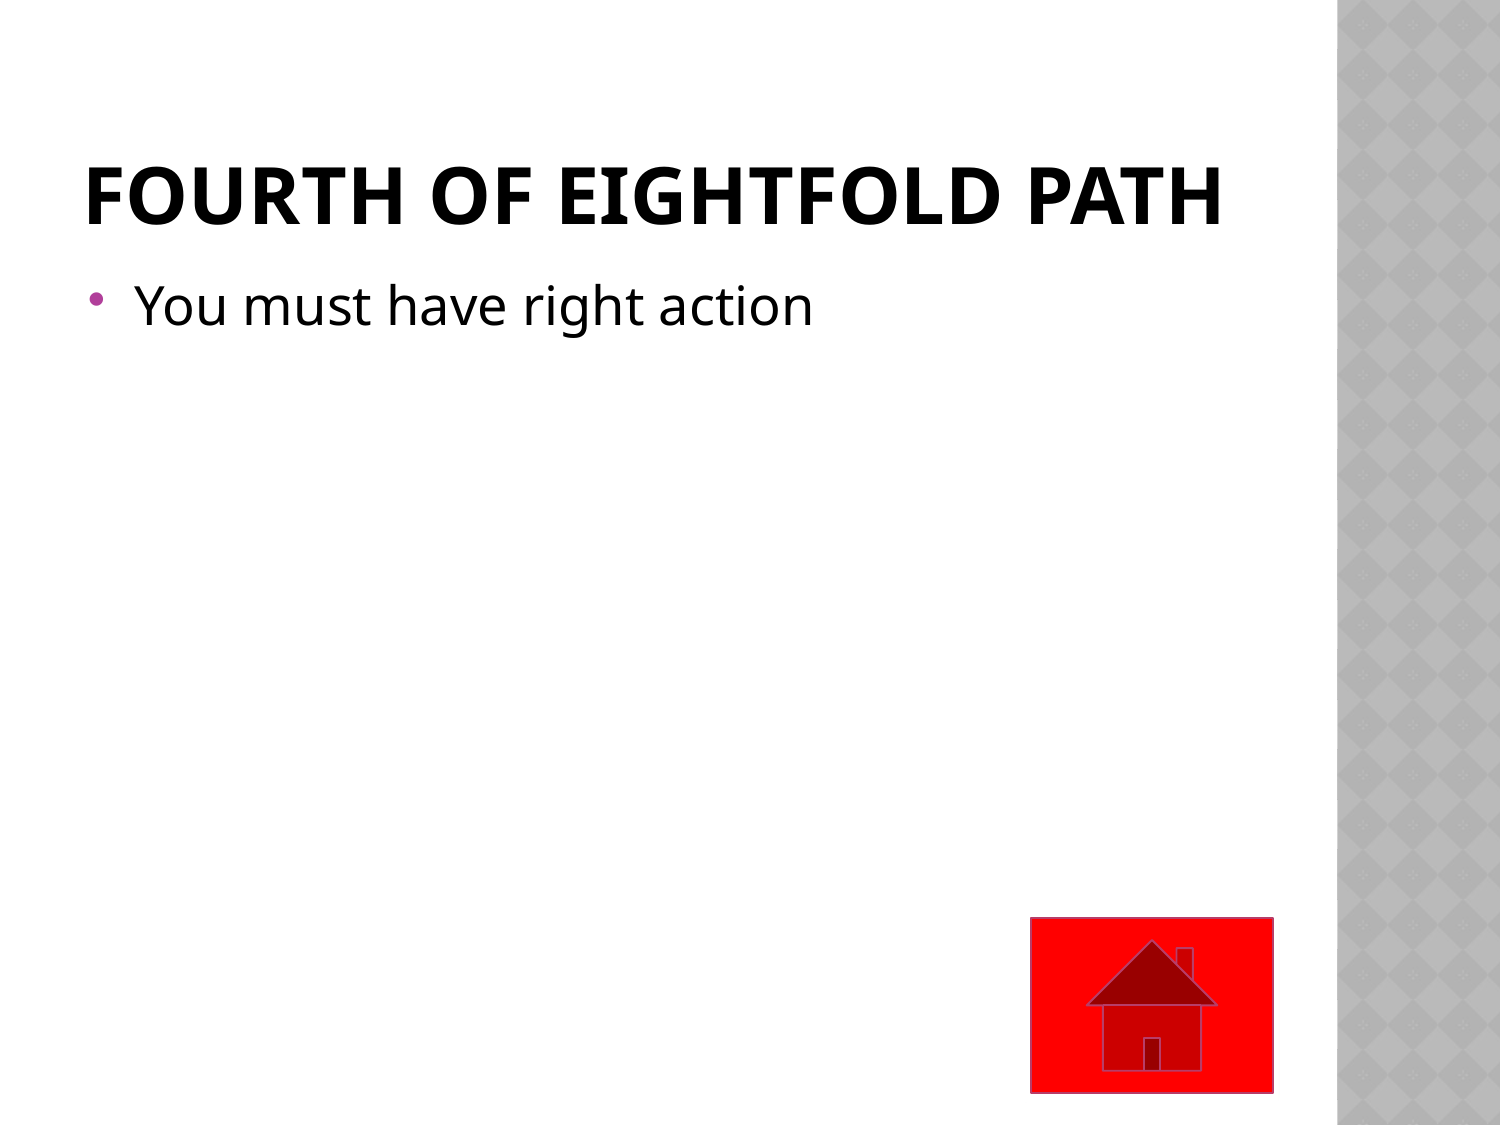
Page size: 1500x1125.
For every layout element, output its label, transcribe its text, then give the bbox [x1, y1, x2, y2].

title Fourth of eightfold path [75, 52, 1263, 240]
list You must have right action [75, 264, 1263, 1059]
text_box [1030, 917, 1274, 1094]
